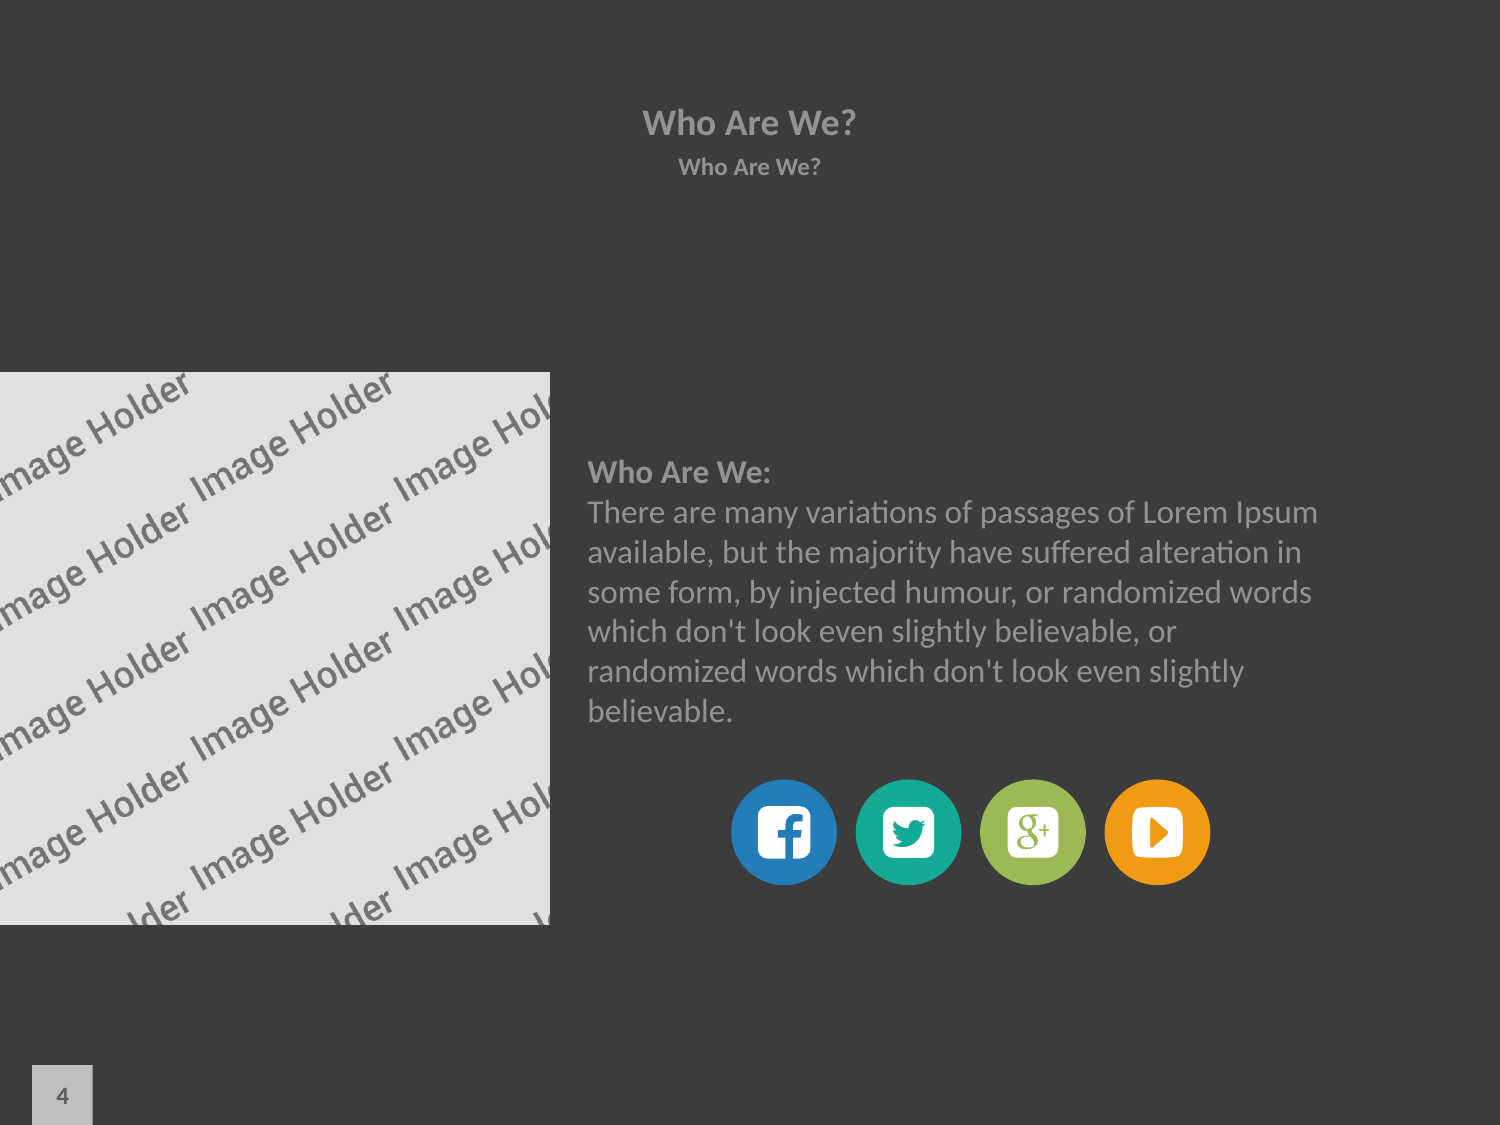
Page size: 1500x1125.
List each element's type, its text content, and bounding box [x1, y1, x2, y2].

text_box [1104, 779, 1211, 886]
list Who Are We? [412, 149, 1088, 183]
title Who Are We? [287, 91, 1213, 150]
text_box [855, 779, 962, 886]
picture [0, 372, 551, 926]
text_box Who Are We: There are many variations of passages of Lorem Ipsum available, but the majority have suffered alteration in some form, by injected humour, or randomized words which don't look even slightly believable, or randomized words which don't look even slightly believable. [572, 442, 1345, 737]
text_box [730, 779, 838, 886]
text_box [979, 779, 1087, 886]
